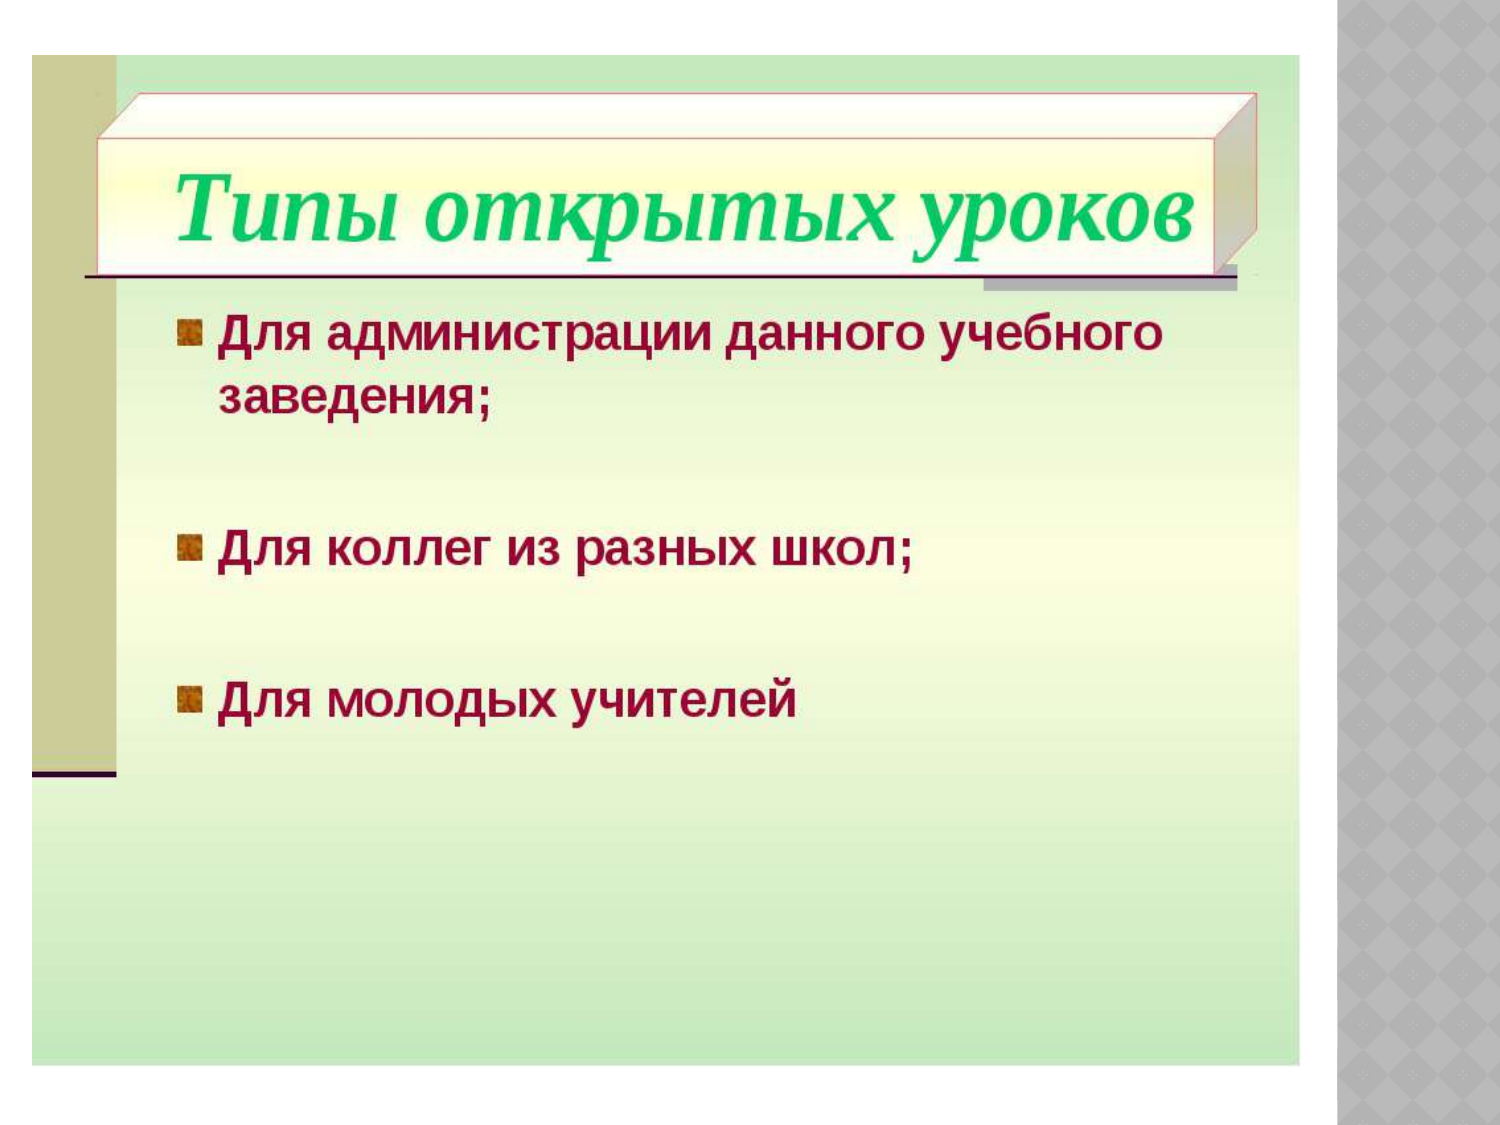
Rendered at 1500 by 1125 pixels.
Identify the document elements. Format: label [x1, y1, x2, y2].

picture [32, 55, 1302, 1067]
